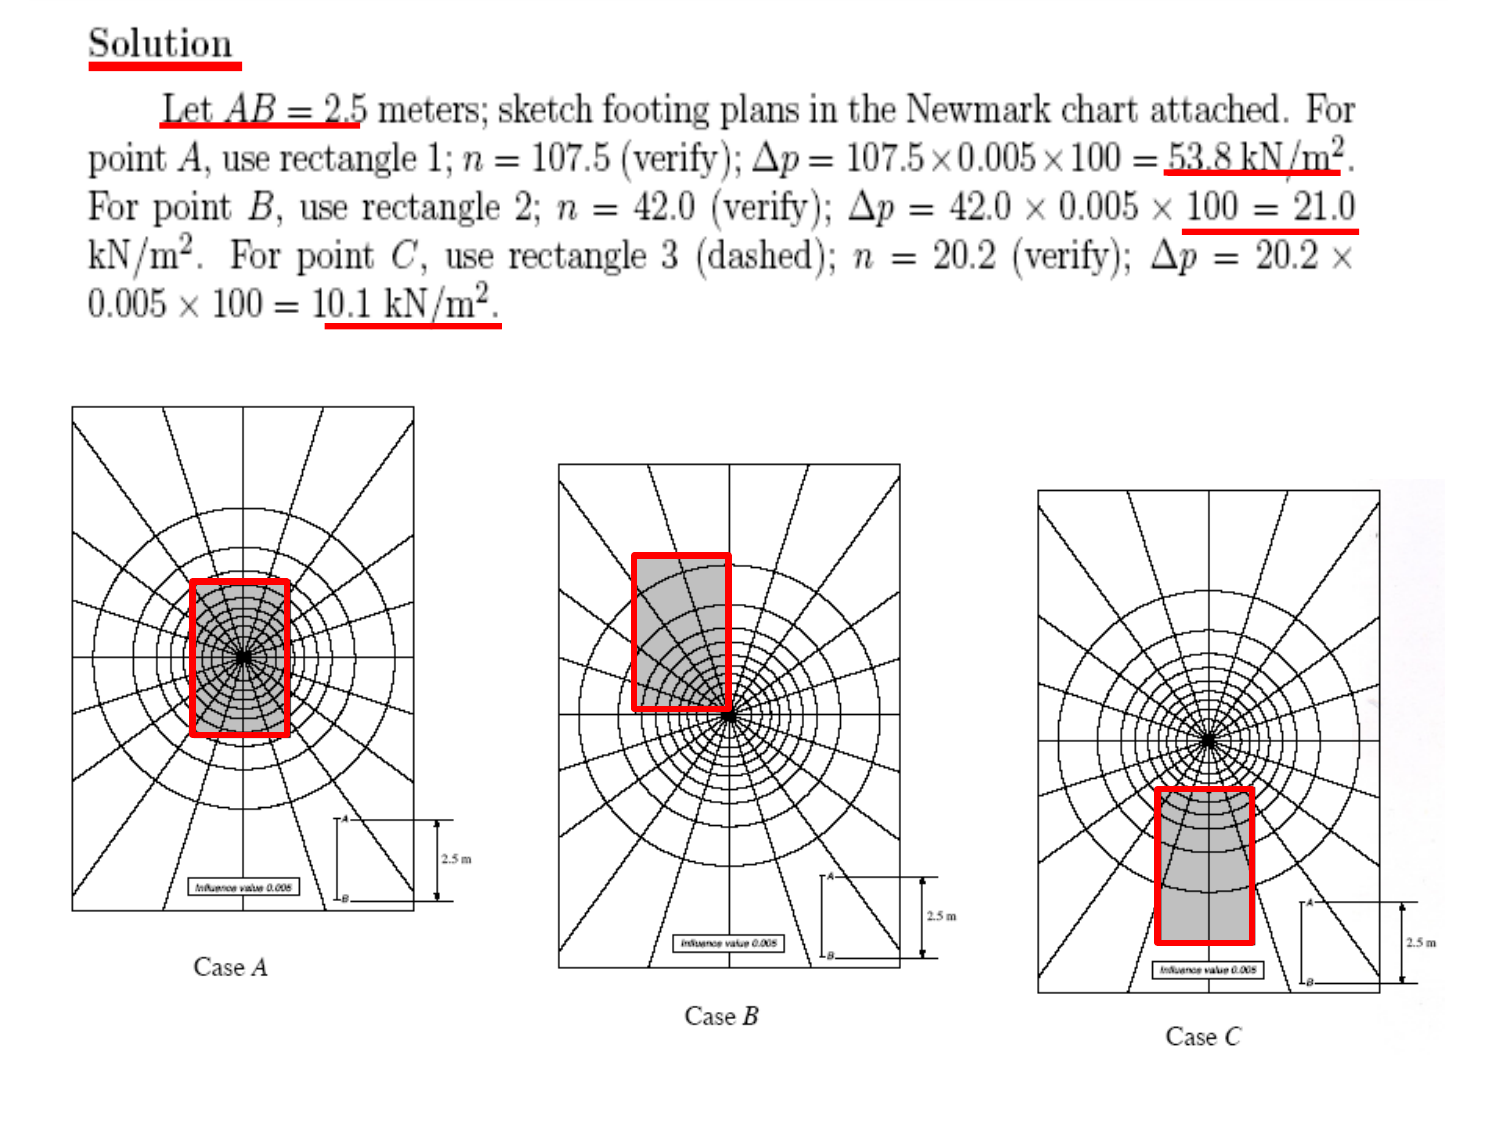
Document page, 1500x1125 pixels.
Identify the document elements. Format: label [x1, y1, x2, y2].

picture [64, 396, 480, 987]
picture [1033, 479, 1445, 1055]
picture [29, 0, 1448, 386]
picture [548, 455, 962, 1034]
